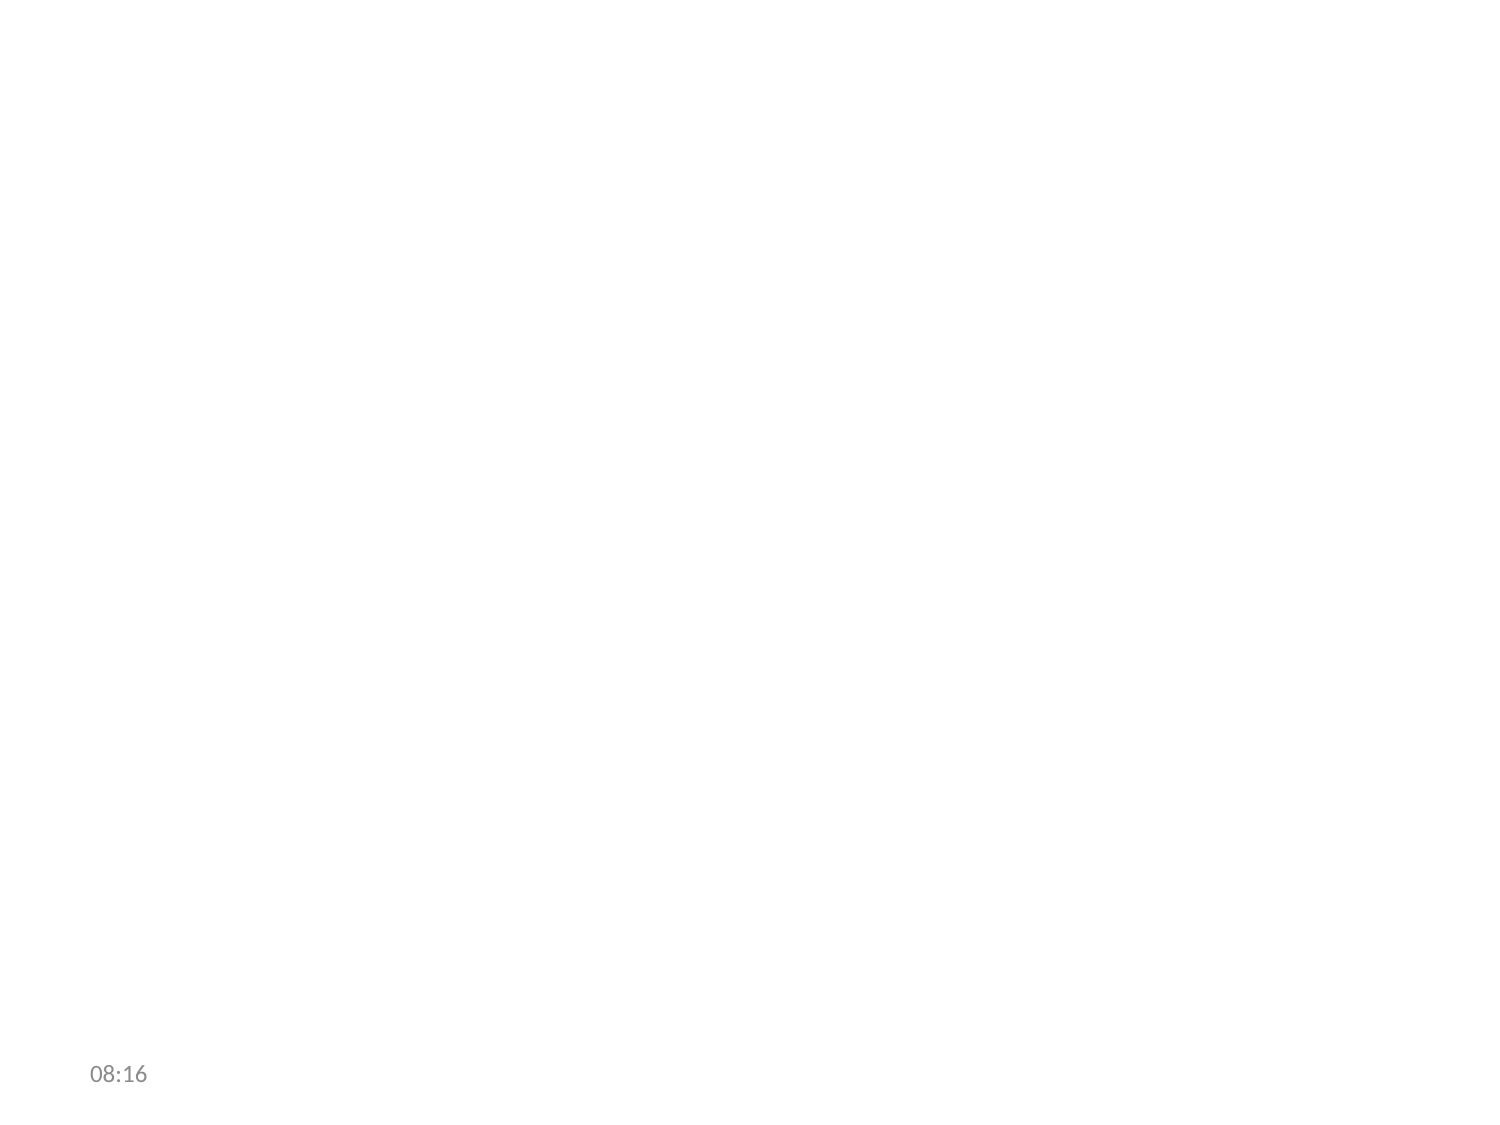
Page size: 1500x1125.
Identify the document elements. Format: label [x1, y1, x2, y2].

slide_number [75, 1042, 425, 1103]
